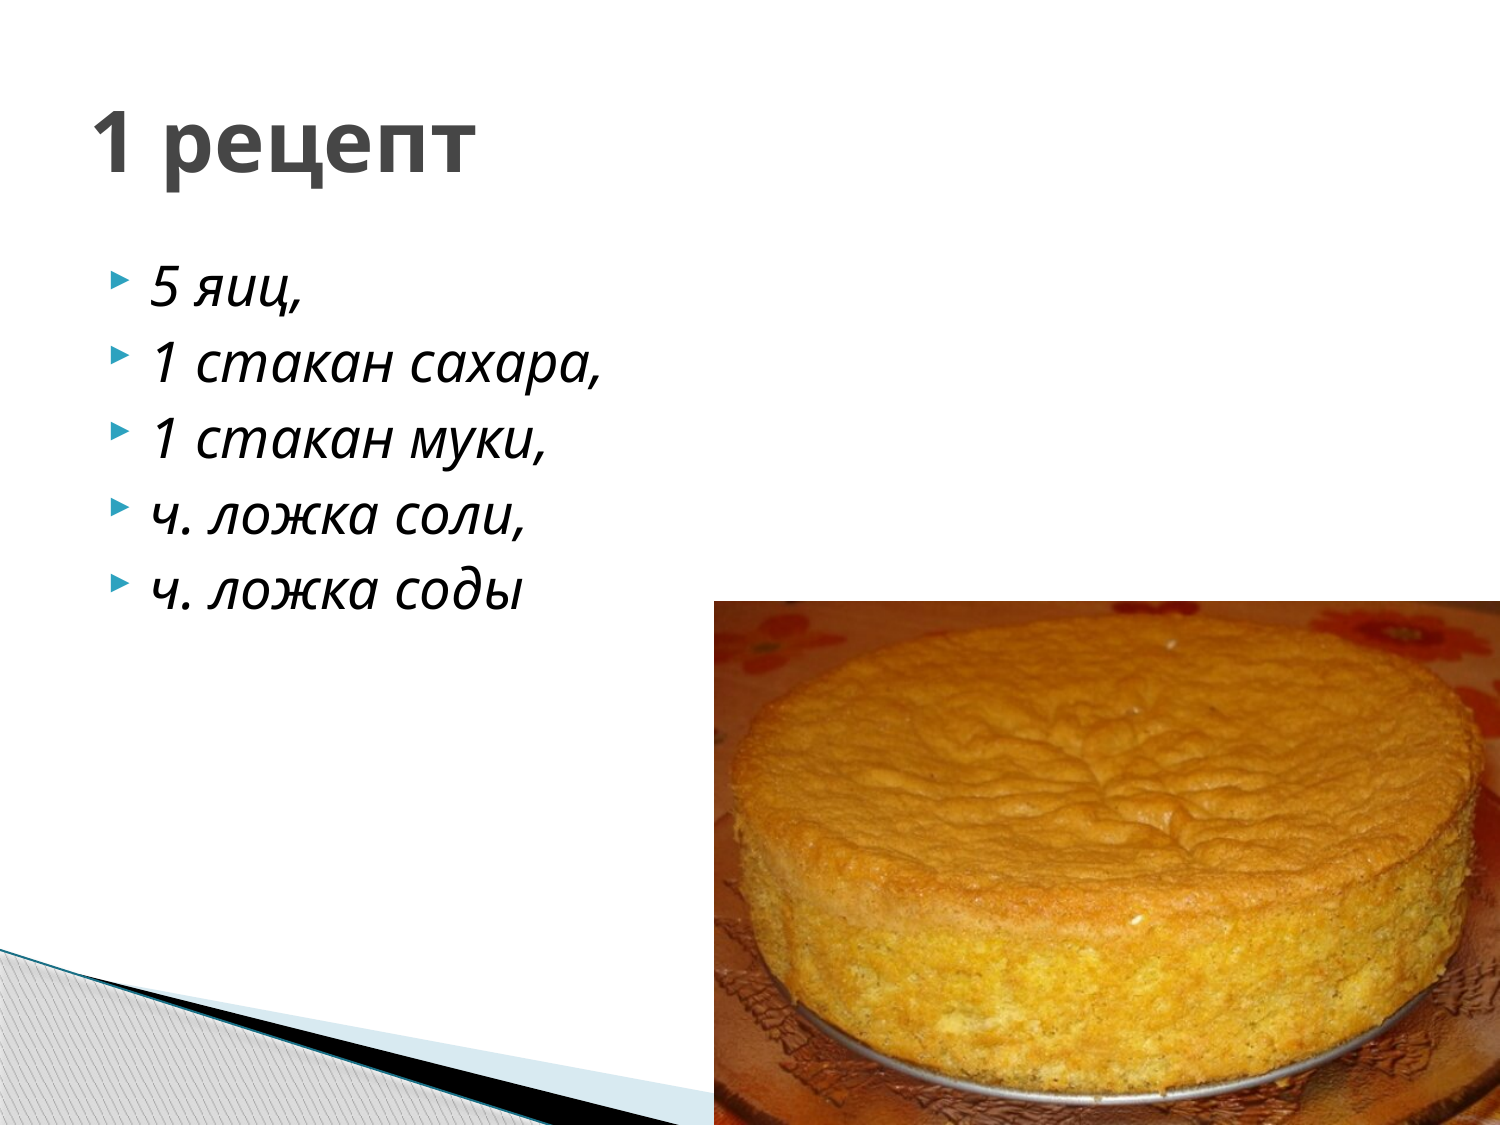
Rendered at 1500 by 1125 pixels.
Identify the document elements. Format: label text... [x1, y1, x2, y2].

list 5 яиц, 1 стакан сахара, 1 стакан муки, ч. ложка соли, ч. ложка соды [75, 243, 1425, 986]
picture [714, 601, 1500, 1125]
title 1 рецепт [75, 45, 1425, 233]
